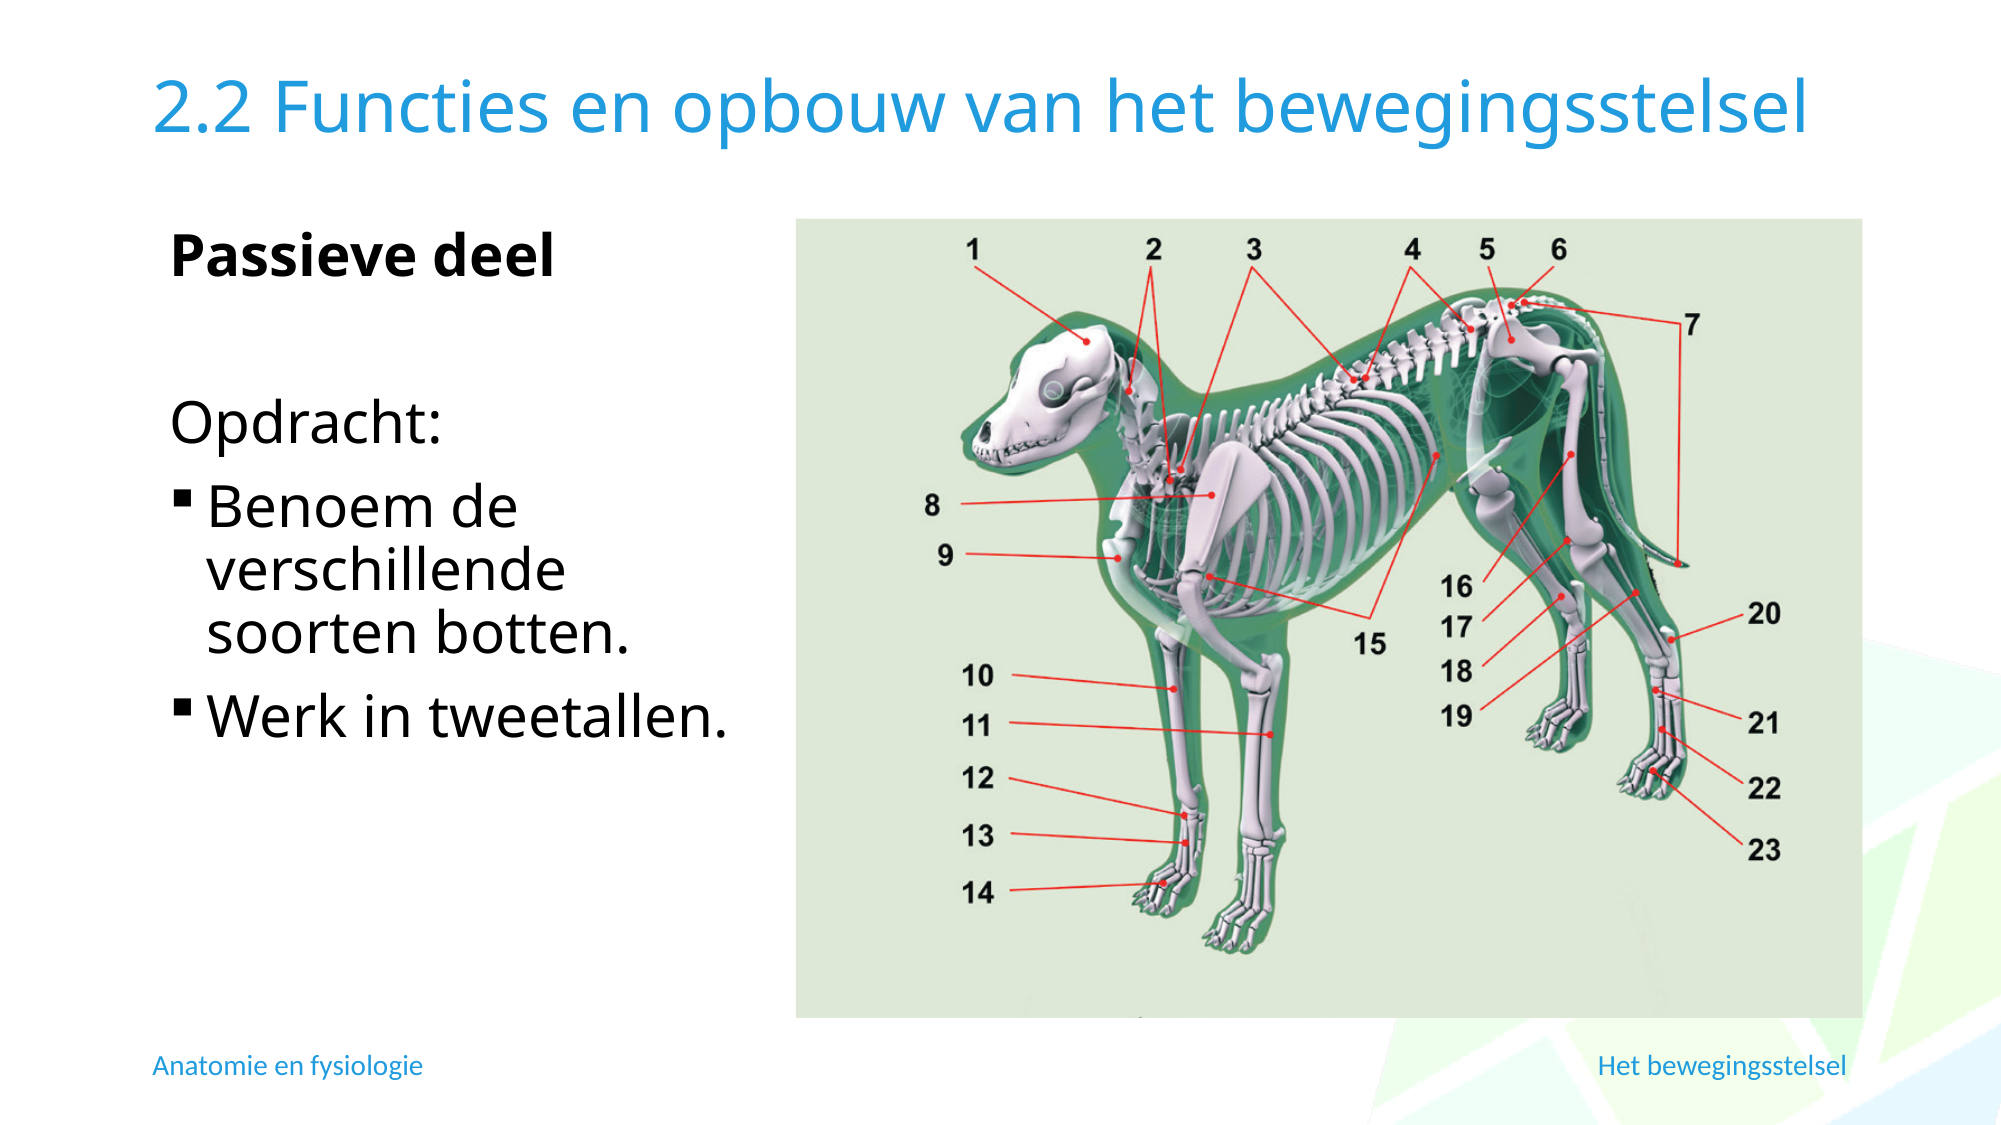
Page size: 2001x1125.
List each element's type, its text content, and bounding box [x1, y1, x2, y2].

picture [795, 218, 1863, 1018]
list Passieve deel Opdracht: Benoem de verschillende soorten botten. Werk in tweetallen. [154, 218, 753, 933]
list Anatomie en fysiologie [137, 1042, 588, 1103]
list Het bewegingsstelsel [1412, 1042, 1863, 1103]
title 2.2 Functies en opbouw van het bewegingsstelsel [137, 59, 1863, 160]
